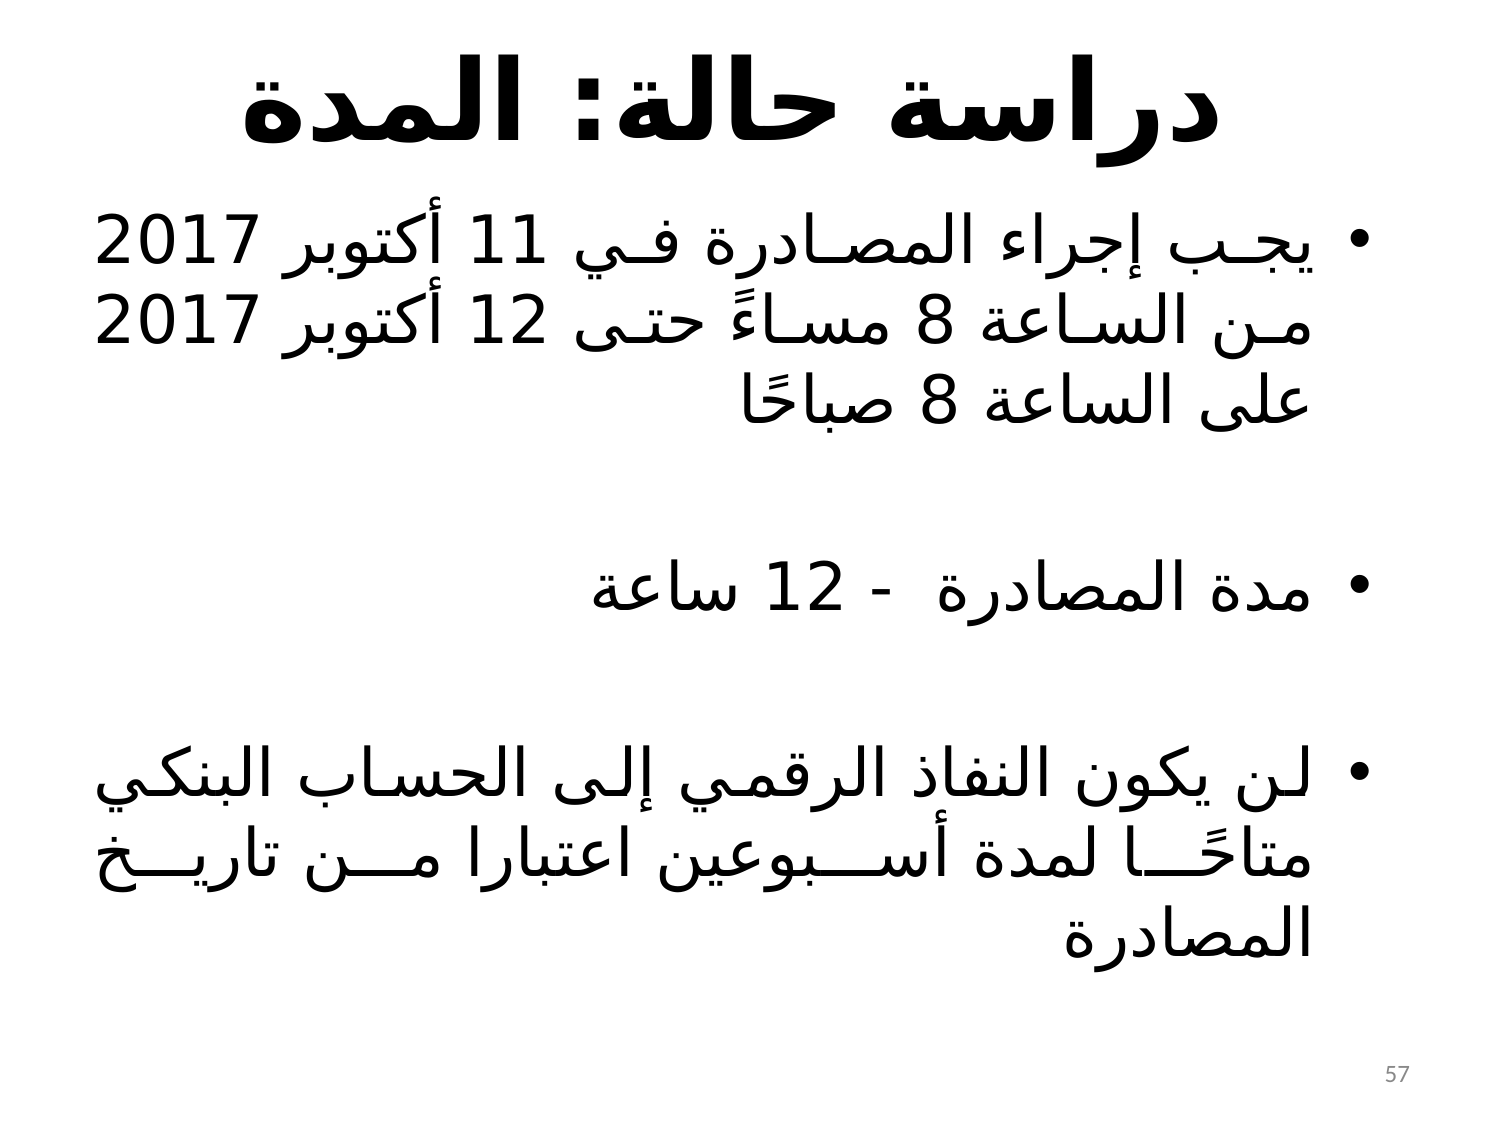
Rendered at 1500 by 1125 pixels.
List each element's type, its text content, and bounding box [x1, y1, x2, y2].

text_box يجب إجراء المصادرة في 11 أكتوبر 2017 من الساعة 8 مساءً حتى 12 أكتوبر 2017 على الساعة 8 صباحًا مدة المصادرة - 12 ساعة لن يكون النفاذ الرقمي إلى الحساب البنكي متاحًا لمدة أسبوعين اعتبارا من تاريخ المصادرة [78, 189, 1387, 961]
title دراسة حالة: المدة [57, 2, 1408, 190]
slide_number 57 [1074, 1042, 1425, 1103]
